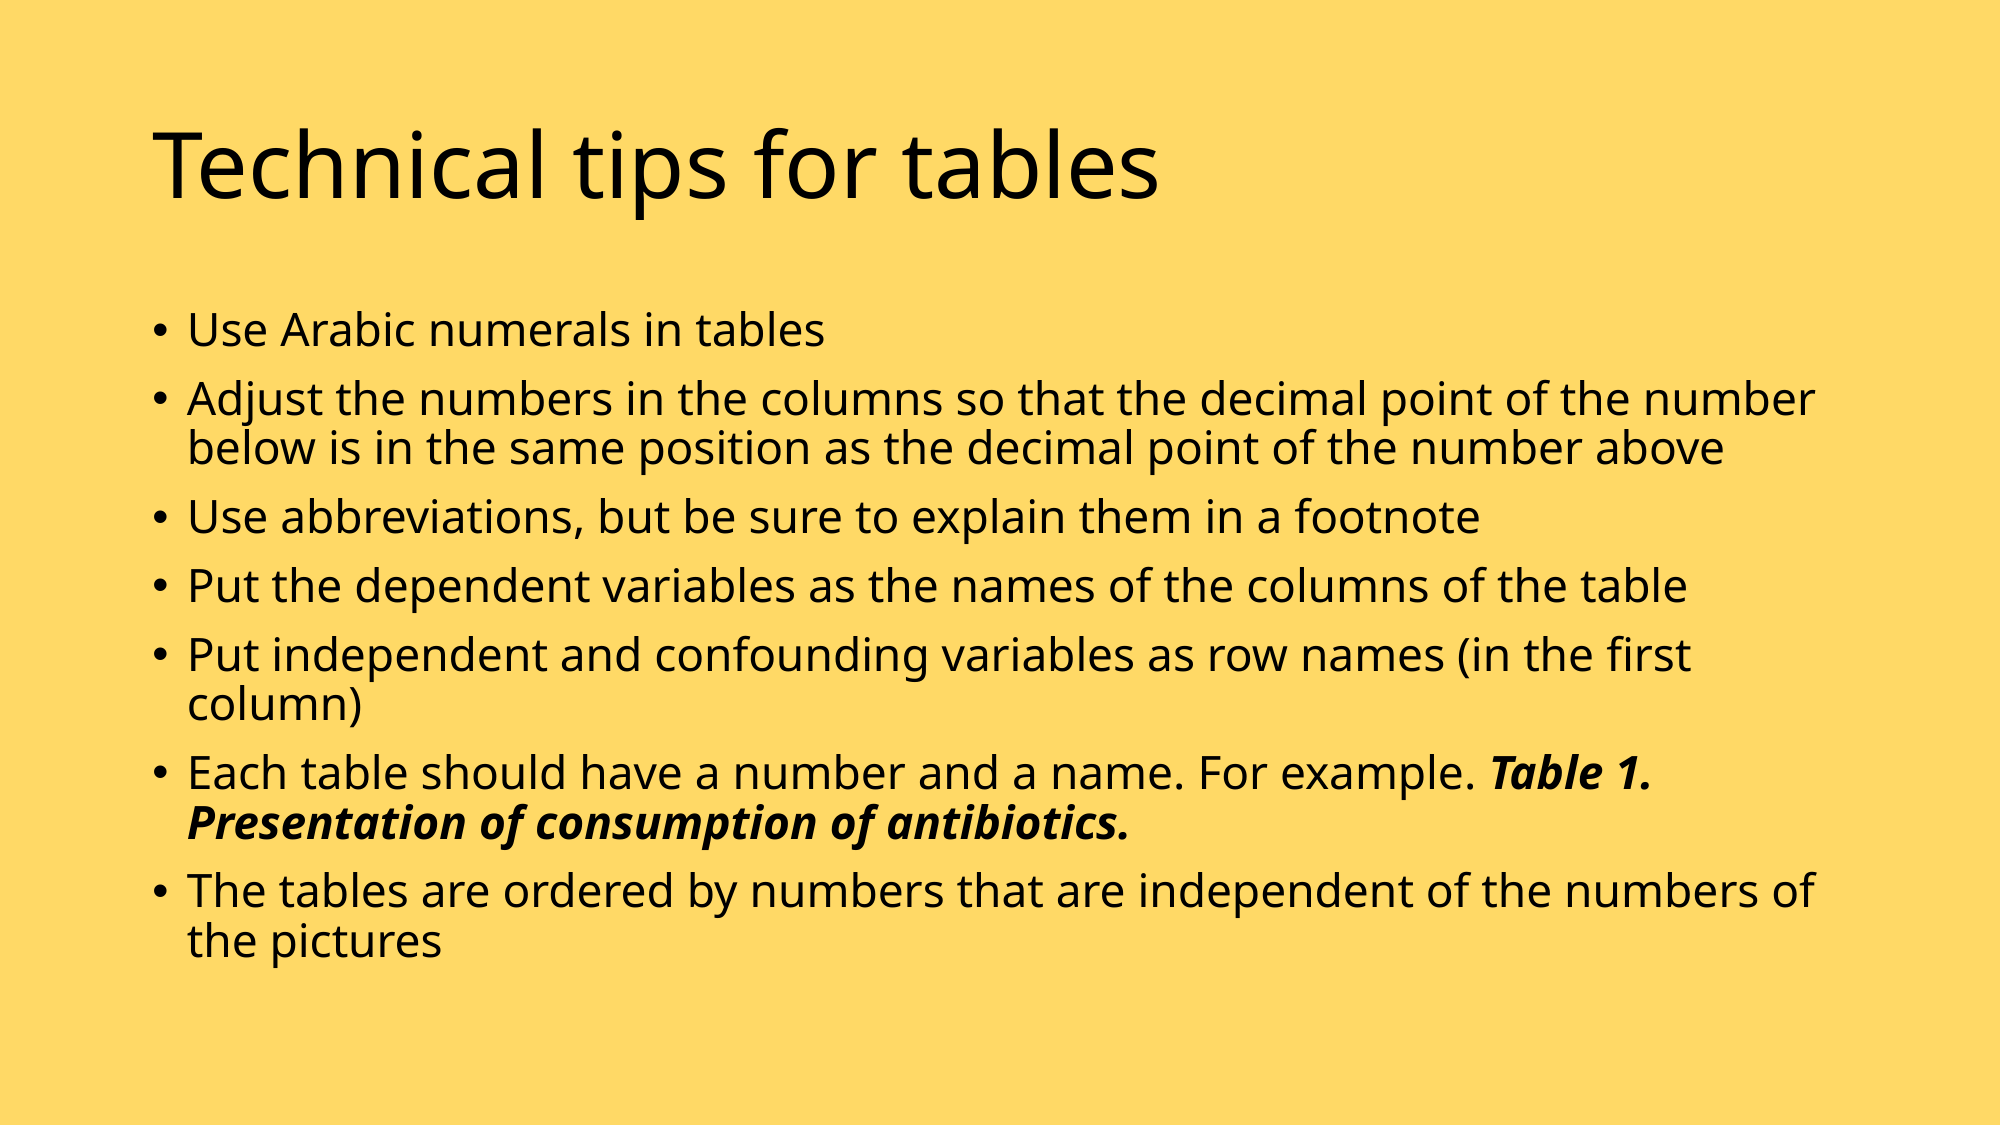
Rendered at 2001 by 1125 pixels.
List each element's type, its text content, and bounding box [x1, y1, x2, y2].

list Use Arabic numerals in tables Adjust the numbers in the columns so that the decimal point of the number below is in the same position as the decimal point of the number above Use abbreviations, but be sure to explain them in a footnote Put the dependent variables as the names of the columns of the table Put independent and confounding variables as row names (in the first column) Each table should have a number and a name. For example. Table 1. Presentation of consumption of antibiotics. The tables are ordered by numbers that are independent of the numbers of the pictures [137, 299, 1863, 1014]
title Technical tips for tables [137, 59, 1863, 278]
